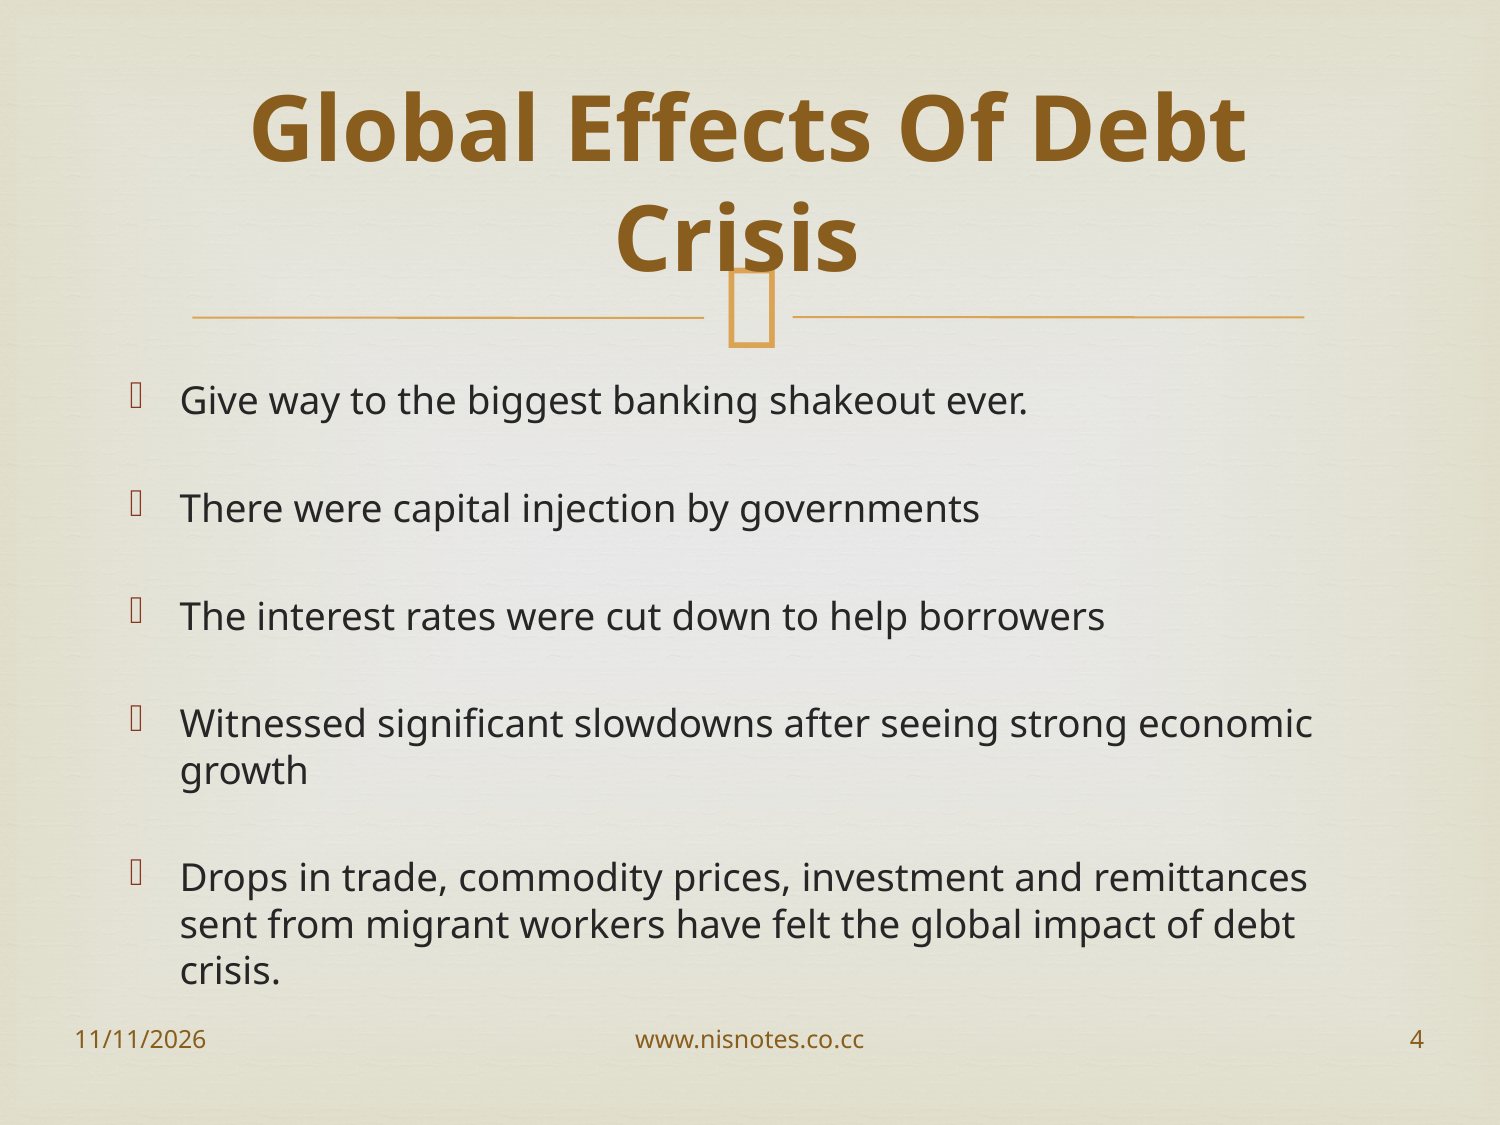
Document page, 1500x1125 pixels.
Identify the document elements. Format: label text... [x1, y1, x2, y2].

slide_number 4 [1089, 1010, 1440, 1071]
title Global Effects Of Debt Crisis [112, 93, 1386, 267]
list Give way to the biggest banking shakeout ever. There were capital injection by governments The interest rates were cut down to help borrowers Witnessed significant slowdowns after seeing strong economic growth Drops in trade, commodity prices, investment and remittances sent from migrant workers have felt the global impact of debt crisis. [114, 368, 1386, 1005]
footer www.nisnotes.co.cc [512, 1010, 988, 1071]
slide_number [59, 1010, 410, 1071]
